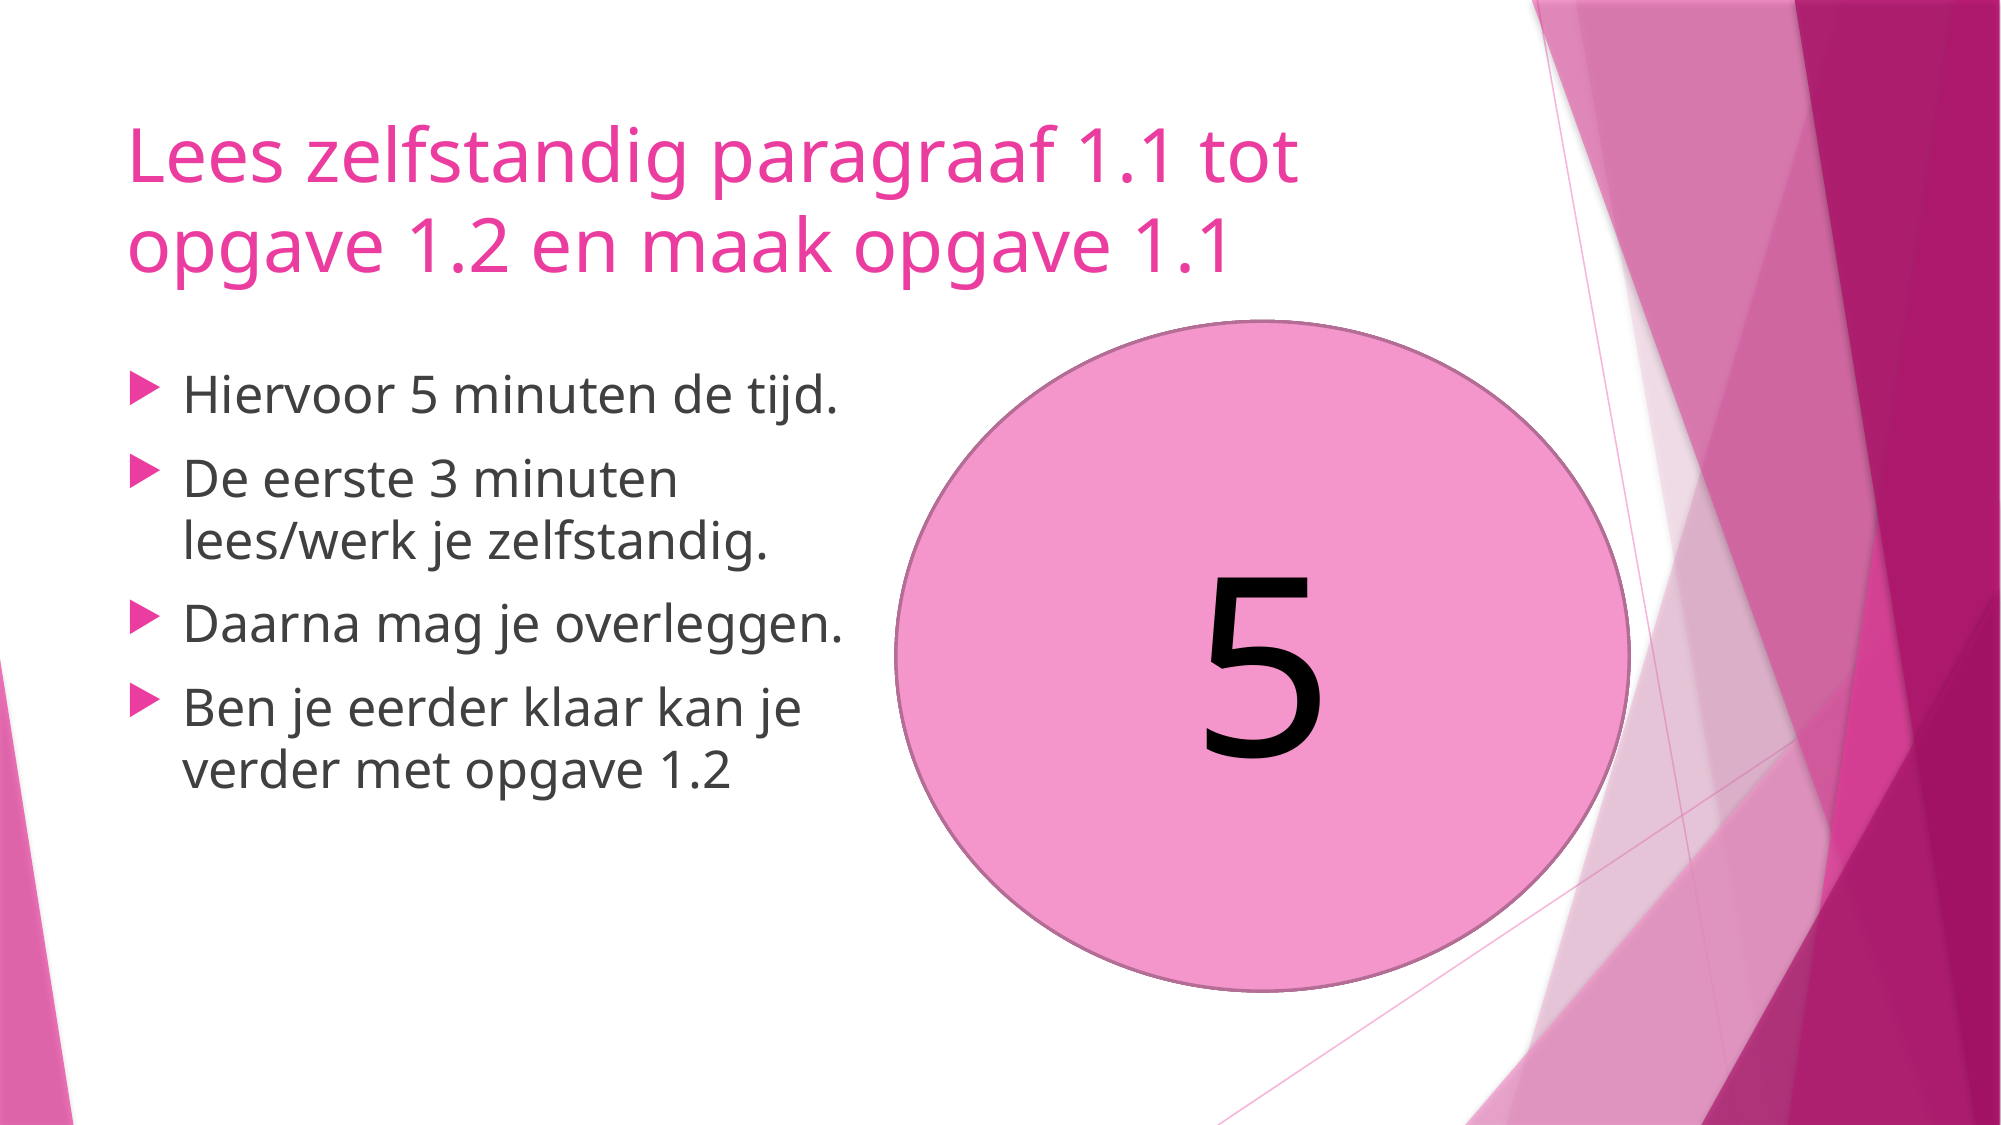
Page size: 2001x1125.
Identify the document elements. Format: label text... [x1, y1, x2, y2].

list Hiervoor 5 minuten de tijd. De eerste 3 minuten lees/werk je zelfstandig. Daarna mag je overleggen. Ben je eerder klaar kan je verder met opgave 1.2 [111, 354, 896, 992]
text_box 5 [894, 319, 1631, 993]
title Lees zelfstandig paragraaf 1.1 tot opgave 1.2 en maak opgave 1.1 [111, 99, 1522, 317]
